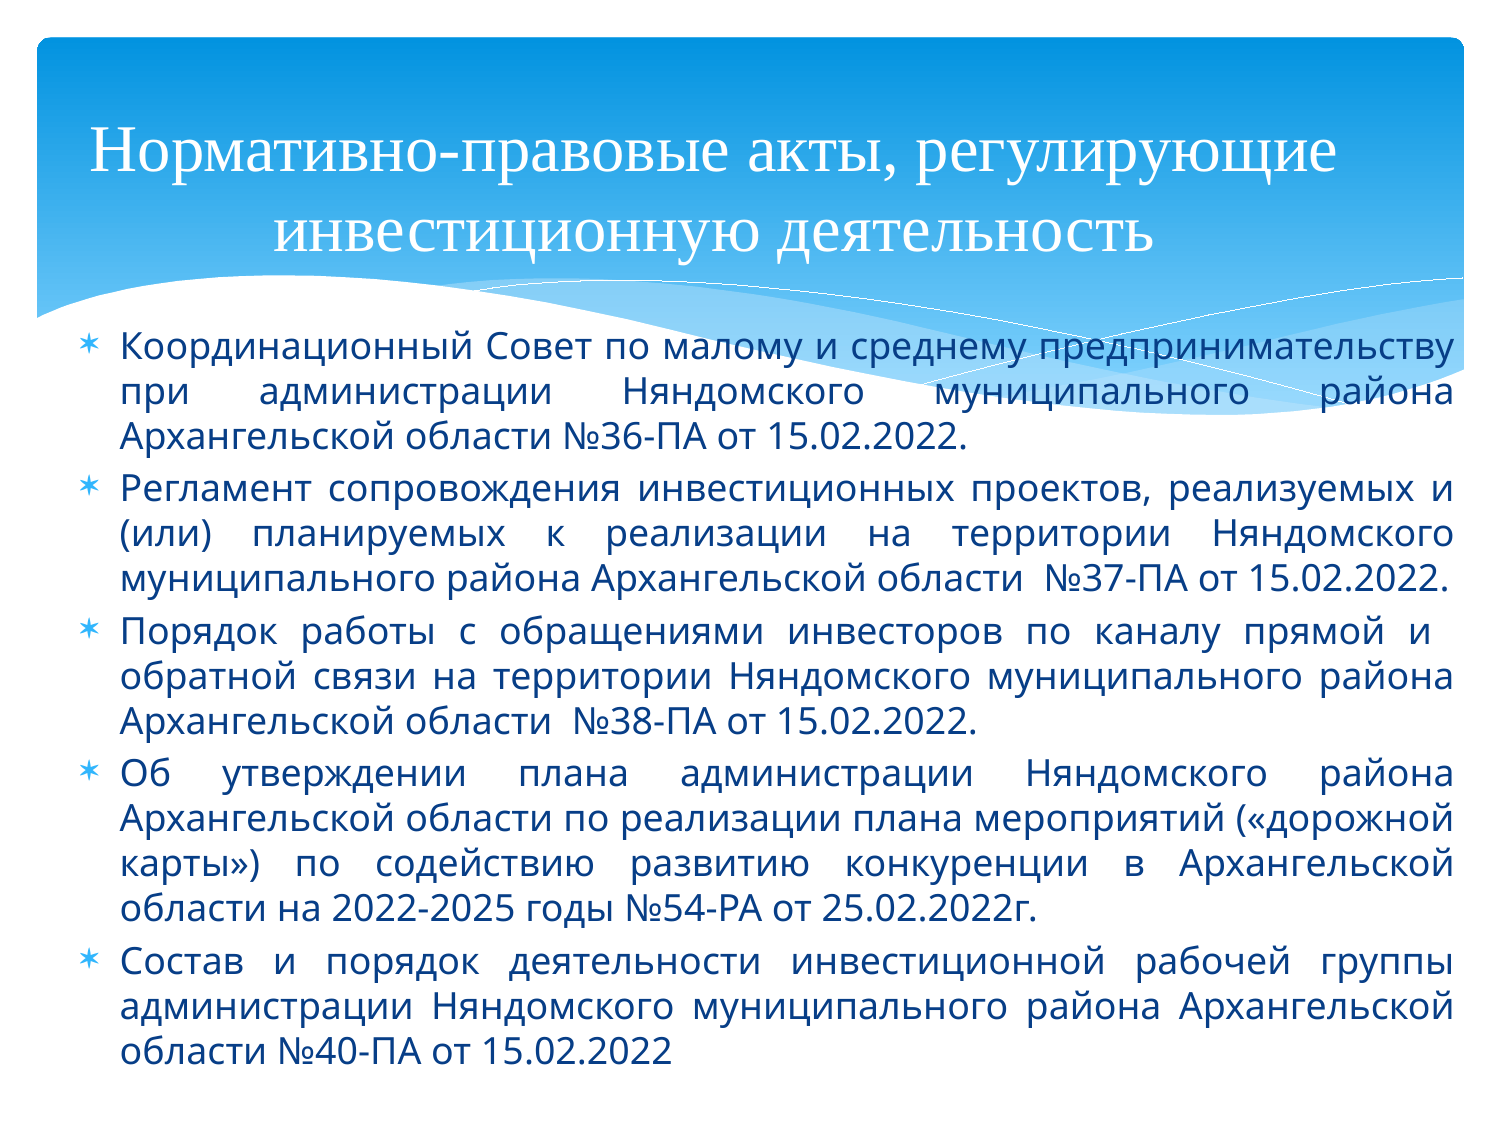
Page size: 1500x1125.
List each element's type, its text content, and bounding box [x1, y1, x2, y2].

list Координационный Совет по малому и среднему предпринимательству при администрации Няндомского муниципального района Архангельской области №36-ПА от 15.02.2022. Регламент сопровождения инвестиционных проектов, реализуемых и (или) планируемых к реализации на территории Няндомского муниципального района Архангельской области №37-ПА от 15.02.2022. Порядок работы с обращениями инвесторов по каналу прямой и обратной связи на территории Няндомского муниципального района Архангельской области №38-ПА от 15.02.2022. Об утверждении плана администрации Няндомского района Архангельской области по реализации плана мероприятий («дорожной карты») по содействию развитию конкуренции в Архангельской области на 2022-2025 годы №54-РА от 25.02.2022г. Состав и порядок деятельности инвестиционной рабочей группы администрации Няндомского муниципального района Архангельской области №40-ПА от 15.02.2022 [64, 314, 1471, 1125]
title Нормативно-правовые акты, регулирующие инвестиционную деятельность [53, 55, 1376, 315]
